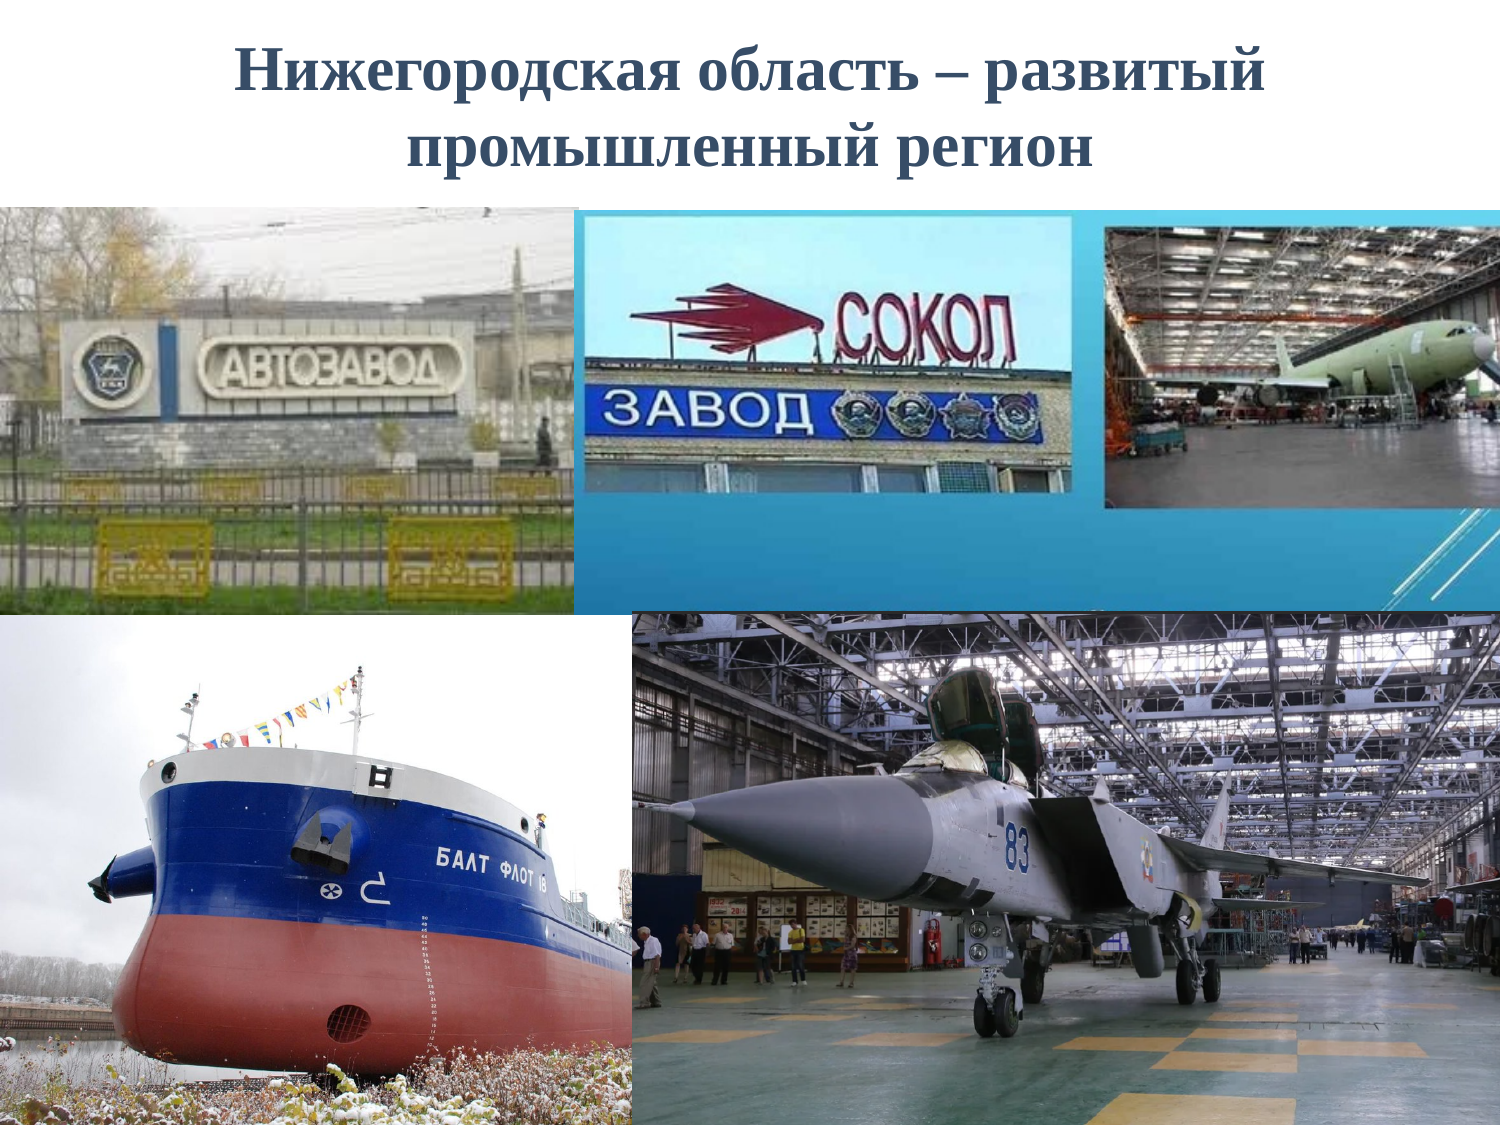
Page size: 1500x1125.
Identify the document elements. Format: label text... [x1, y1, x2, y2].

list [573, 210, 1500, 613]
picture [0, 207, 1500, 1125]
title Нижегородская область – развитый промышленный регион [19, 19, 1482, 188]
